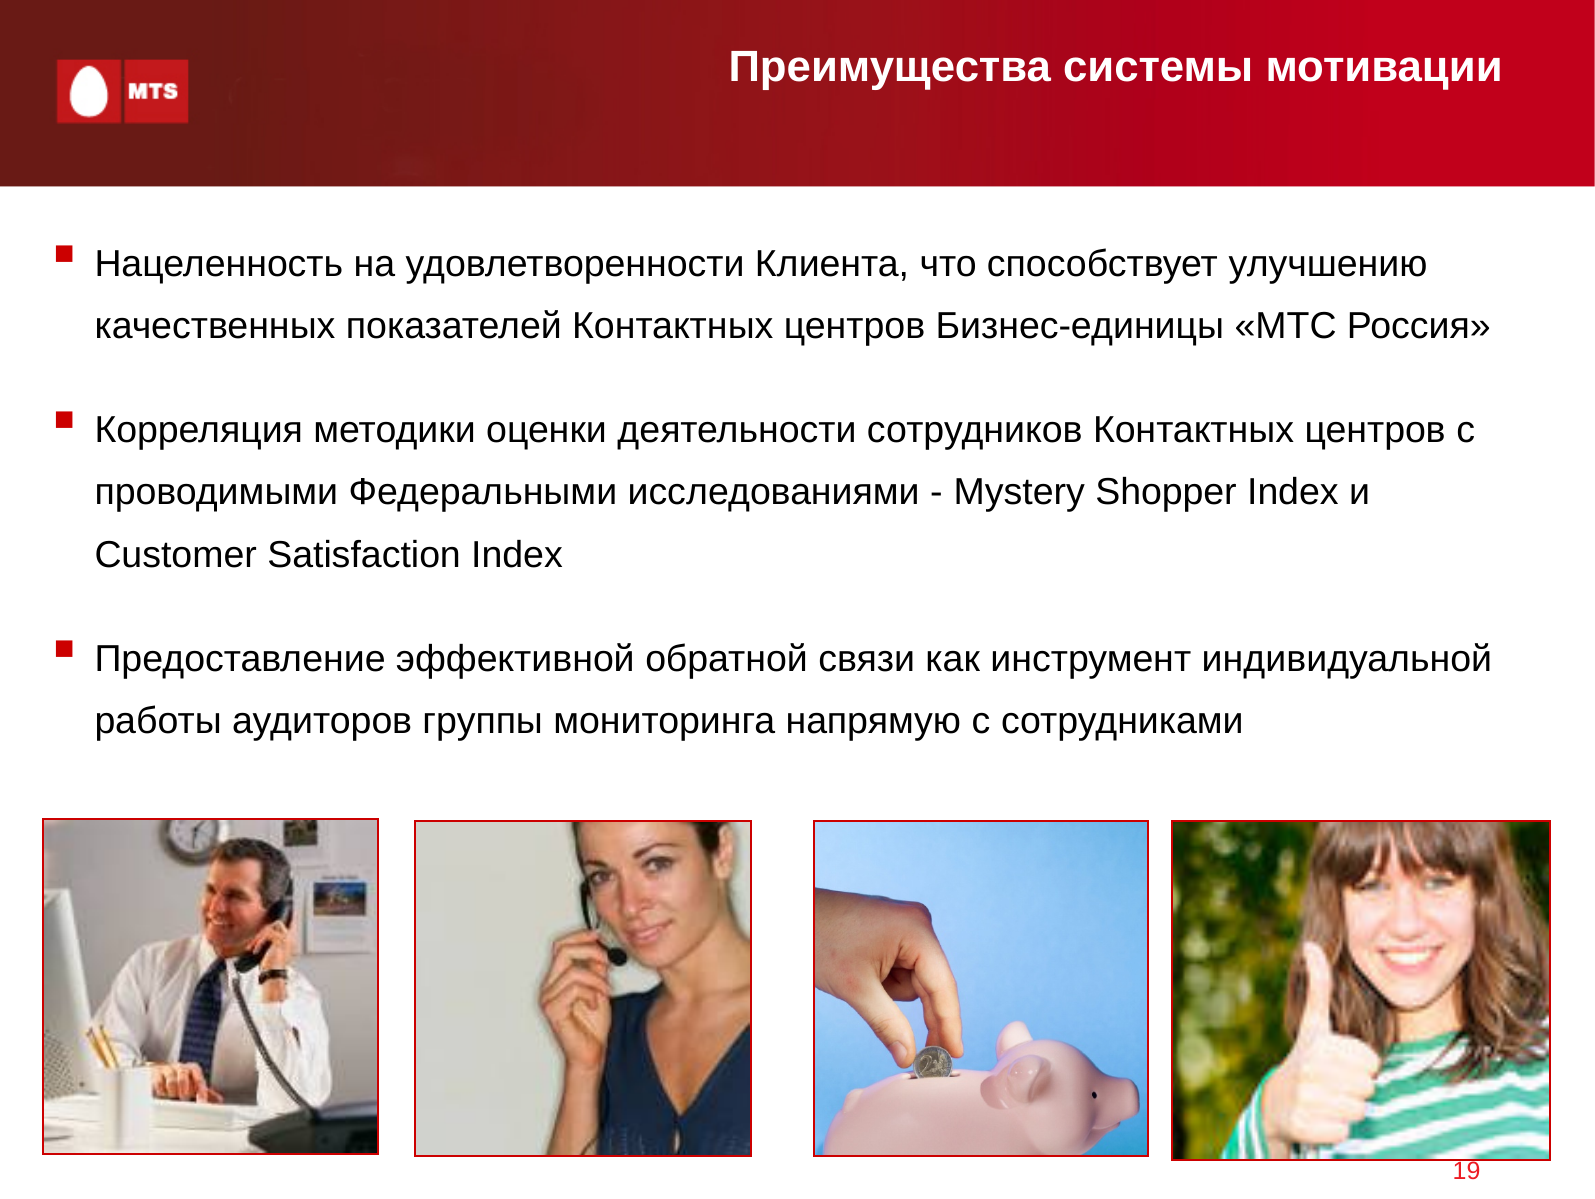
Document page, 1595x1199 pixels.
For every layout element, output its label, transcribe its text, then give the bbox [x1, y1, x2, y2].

text_box Преимущества системы мотивации [323, 37, 1504, 98]
text_box Нацеленность на удовлетворенности Клиента, что способствует улучшению качественных показателей Контактных центров Бизнес-единицы «МТС Россия» Корреляция методики оценки деятельности сотрудников Контактных центров с проводимыми Федеральными исследованиями - Mystery Shopper Index и Customer Satisfaction Index Предоставление эффективной обратной связи как инструмент индивидуальной работы аудиторов группы мониторинга напрямую с сотрудниками [51, 221, 1523, 742]
picture [0, 0, 1595, 1199]
slide_number 19 [1387, 1167, 1481, 1185]
